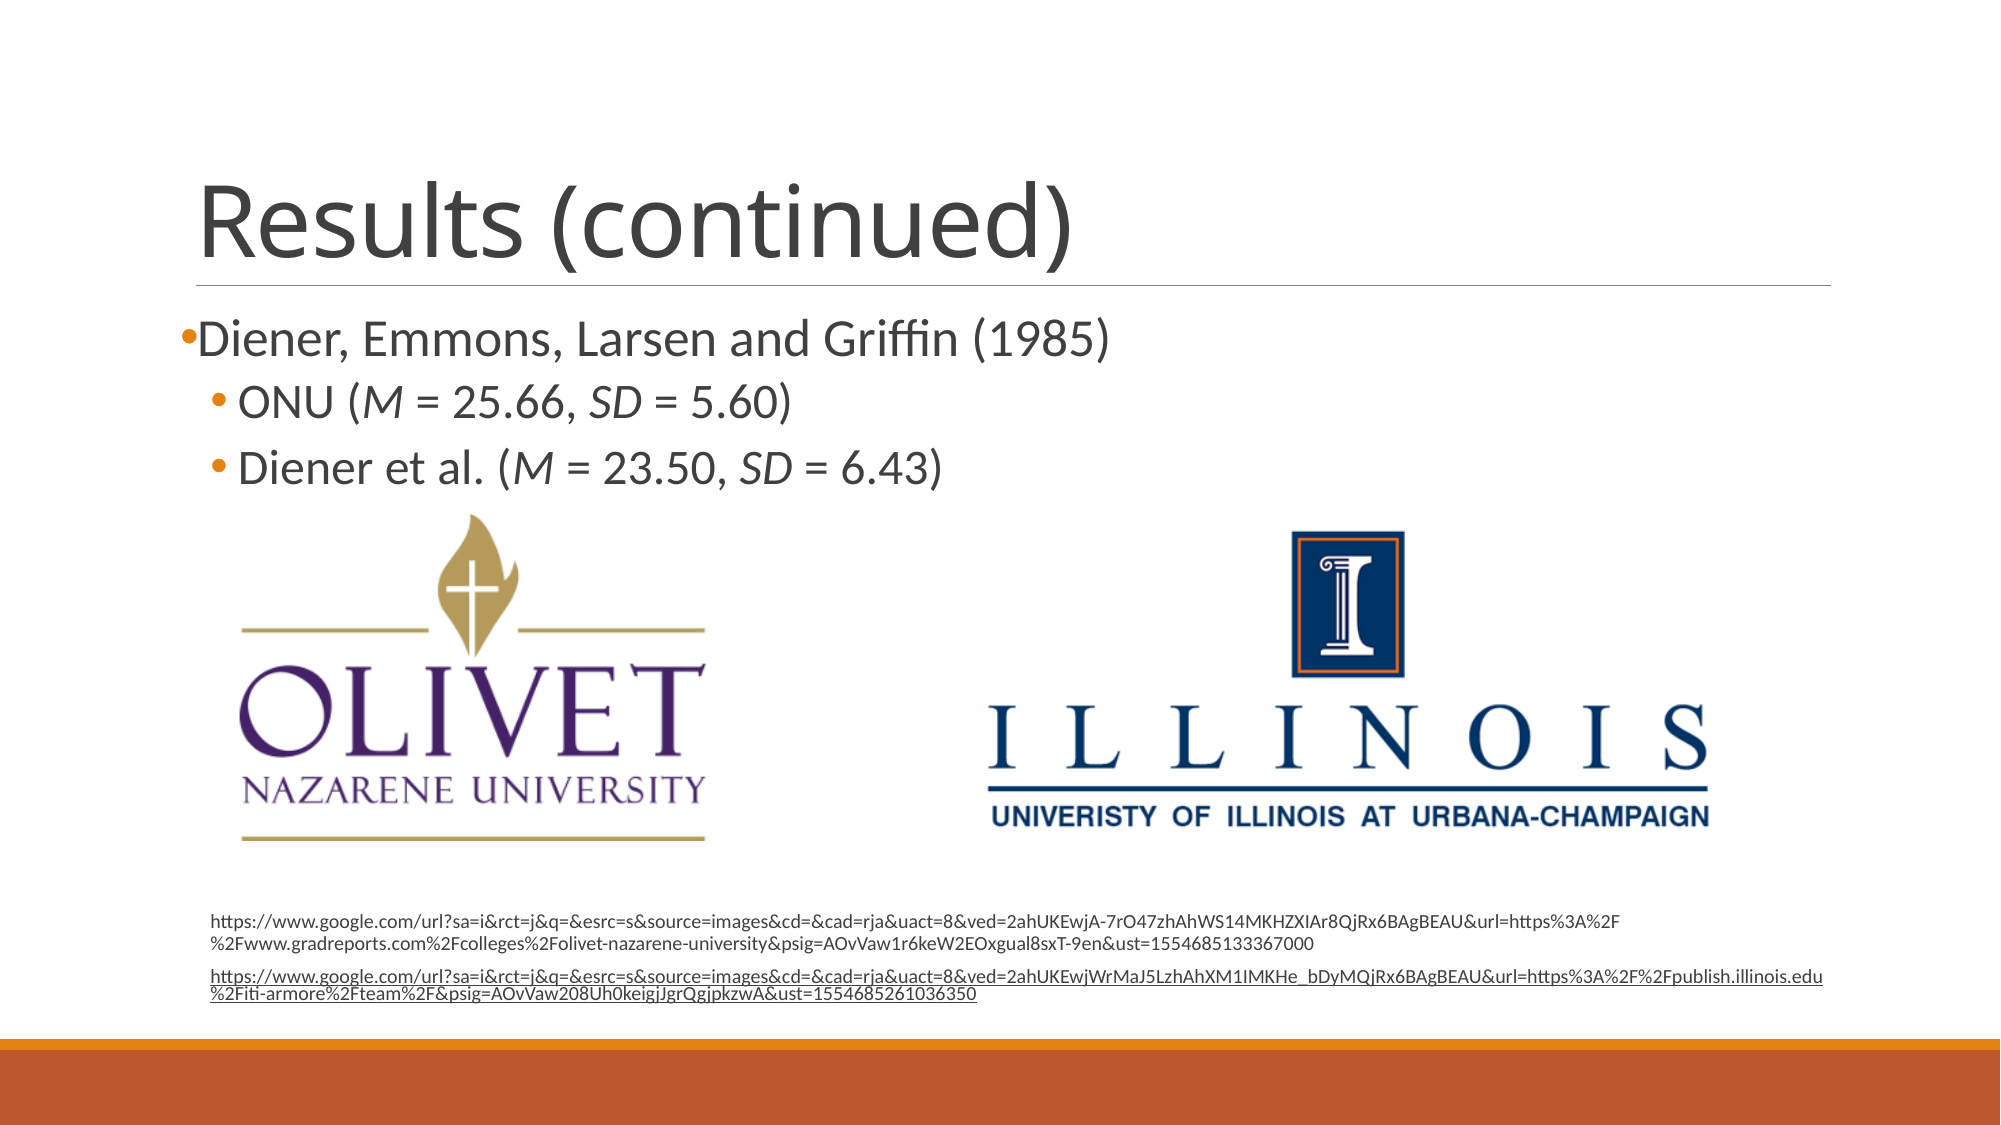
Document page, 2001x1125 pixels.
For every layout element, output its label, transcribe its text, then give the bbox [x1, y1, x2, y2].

title Results (continued) [180, 47, 1830, 285]
list Diener, Emmons, Larsen and Griffin (1985) ONU (M = 25.66, SD = 5.60) Diener et al. (M = 23.50, SD = 6.43) https://www.google.com/url?sa=i&rct=j&q=&esrc=s&source=images&cd=&cad=rja&uact=8&ved=2ahUKEwjA-7rO47zhAhWS14MKHZXIAr8QjRx6BAgBEAU&url=https%3A%2F%2Fwww.gradreports.com%2Fcolleges%2Folivet-nazarene-university&psig=AOvVaw1r6keW2EOxgual8sxT-9en&ust=1554685133367000 https://www.google.com/url?sa=i&rct=j&q=&esrc=s&source=images&cd=&cad=rja&uact=8&ved=2ahUKEwjWrMaJ5LzhAhXM1IMKHe_bDyMQjRx6BAgBEAU&url=https%3A%2F%2Fpublish.illinois.edu%2Fiti-armore%2Fteam%2F&psig=AOvVaw208Uh0keigjJgrQgjpkzwA&ust=1554685261036350 [180, 302, 1830, 1020]
picture [948, 517, 1741, 841]
picture [198, 514, 745, 841]
